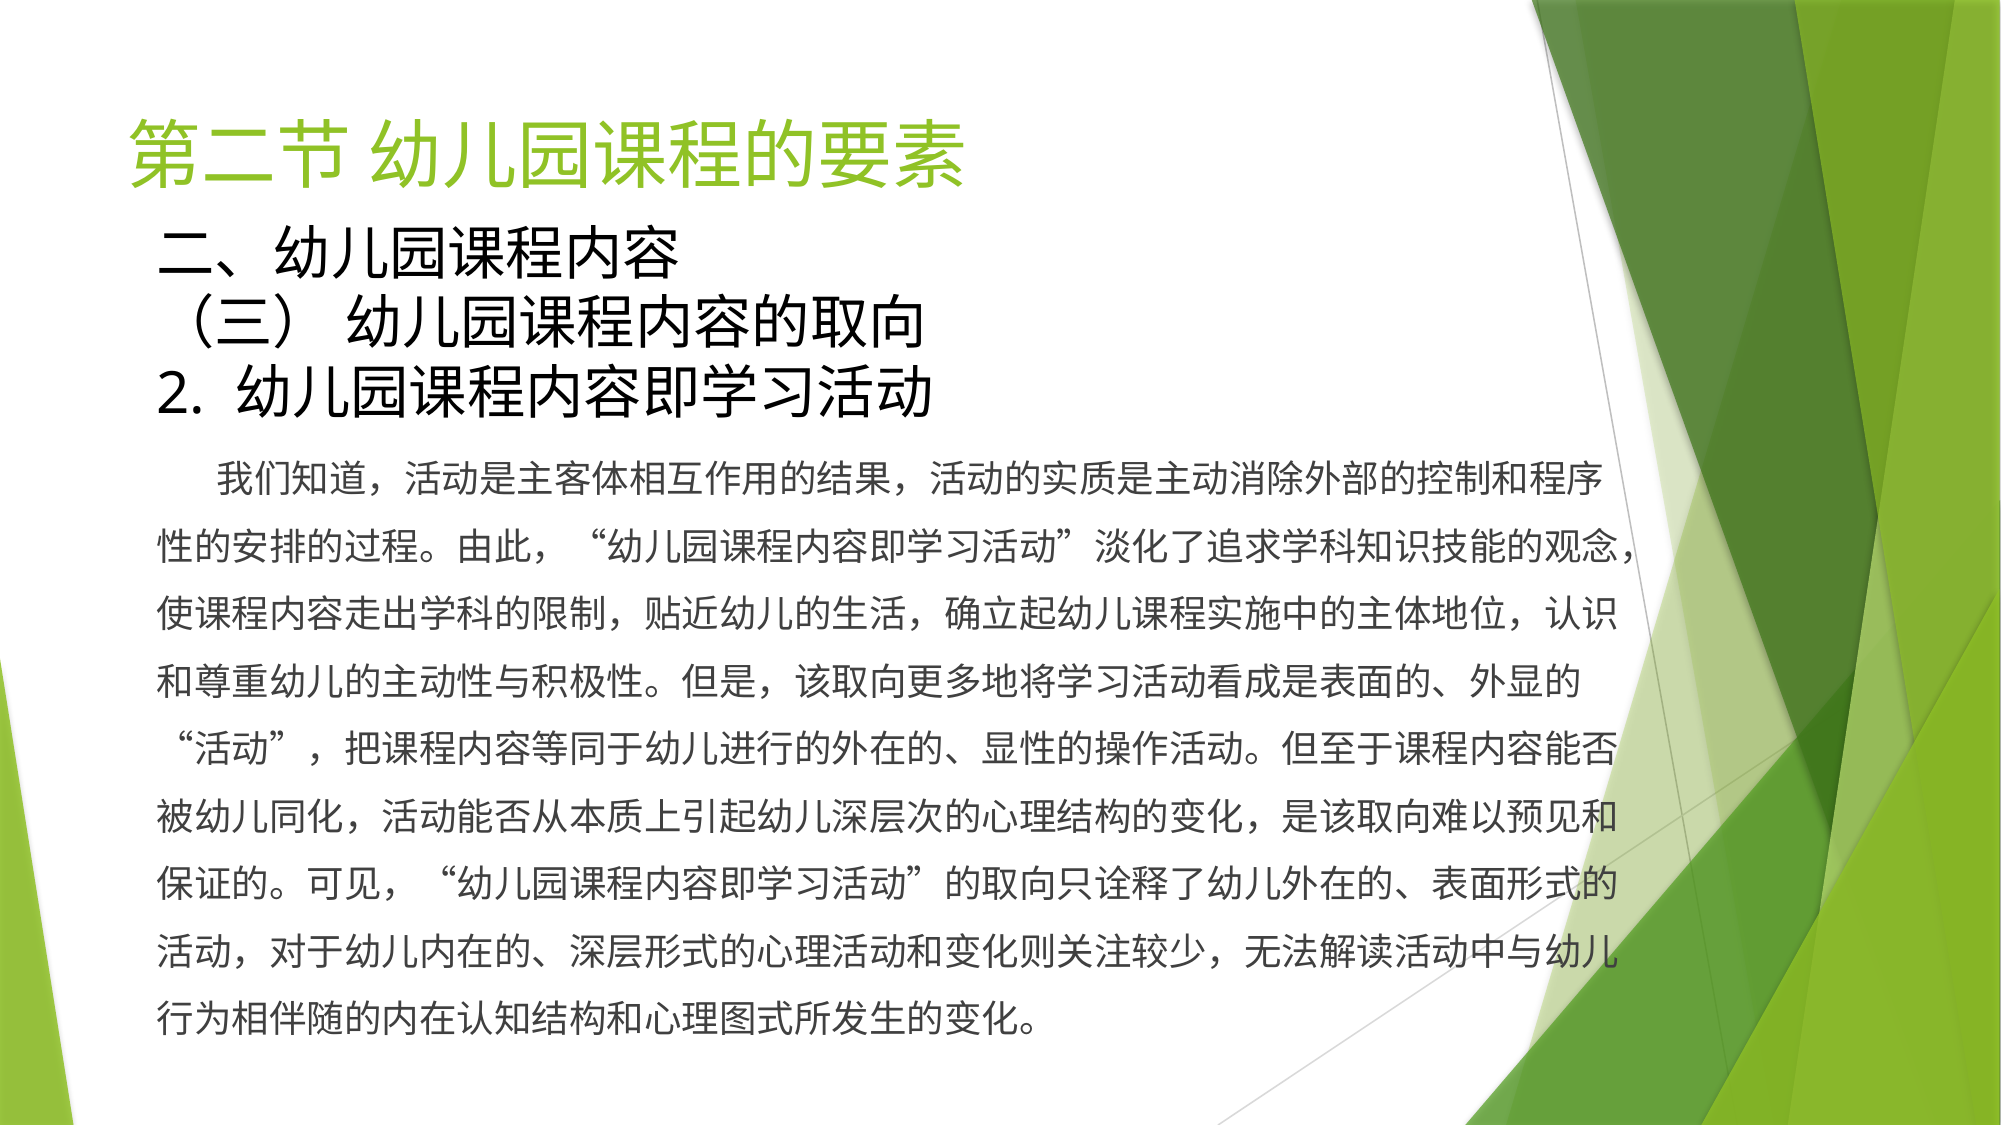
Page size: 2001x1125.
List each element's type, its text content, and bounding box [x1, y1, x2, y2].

text_box 二、幼儿园课程内容 （三） 幼儿园课程内容的取向 2. 幼儿园课程内容即学习活动 [141, 208, 1451, 425]
title 第二节 幼儿园课程的要素 [111, 99, 1522, 317]
list 我们知道，活动是主客体相互作用的结果，活动的实质是主动消除外部的控制和程序性的安排的过程。由此，“幼儿园课程内容即学习活动”淡化了追求学科知识技能的观念，使课程内容走出学科的限制，贴近幼儿的生活，确立起幼儿课程实施中的主体地位，认识和尊重幼儿的主动性与积极性。但是，该取向更多地将学习活动看成是表面的、外显的“活动”，把课程内容等同于幼儿进行的外在的、显性的操作活动。但至于课程内容能否被幼儿同化，活动能否从本质上引起幼儿深层次的心理结构的变化，是该取向难以预见和保证的。可见，“幼儿园课程内容即学习活动”的取向只诠释了幼儿外在的、表面形式的活动，对于幼儿内在的、深层形式的心理活动和变化则关注较少，无法解读活动中与幼儿行为相伴随的内在认知结构和心理图式所发生的变化。 [141, 425, 1635, 1058]
